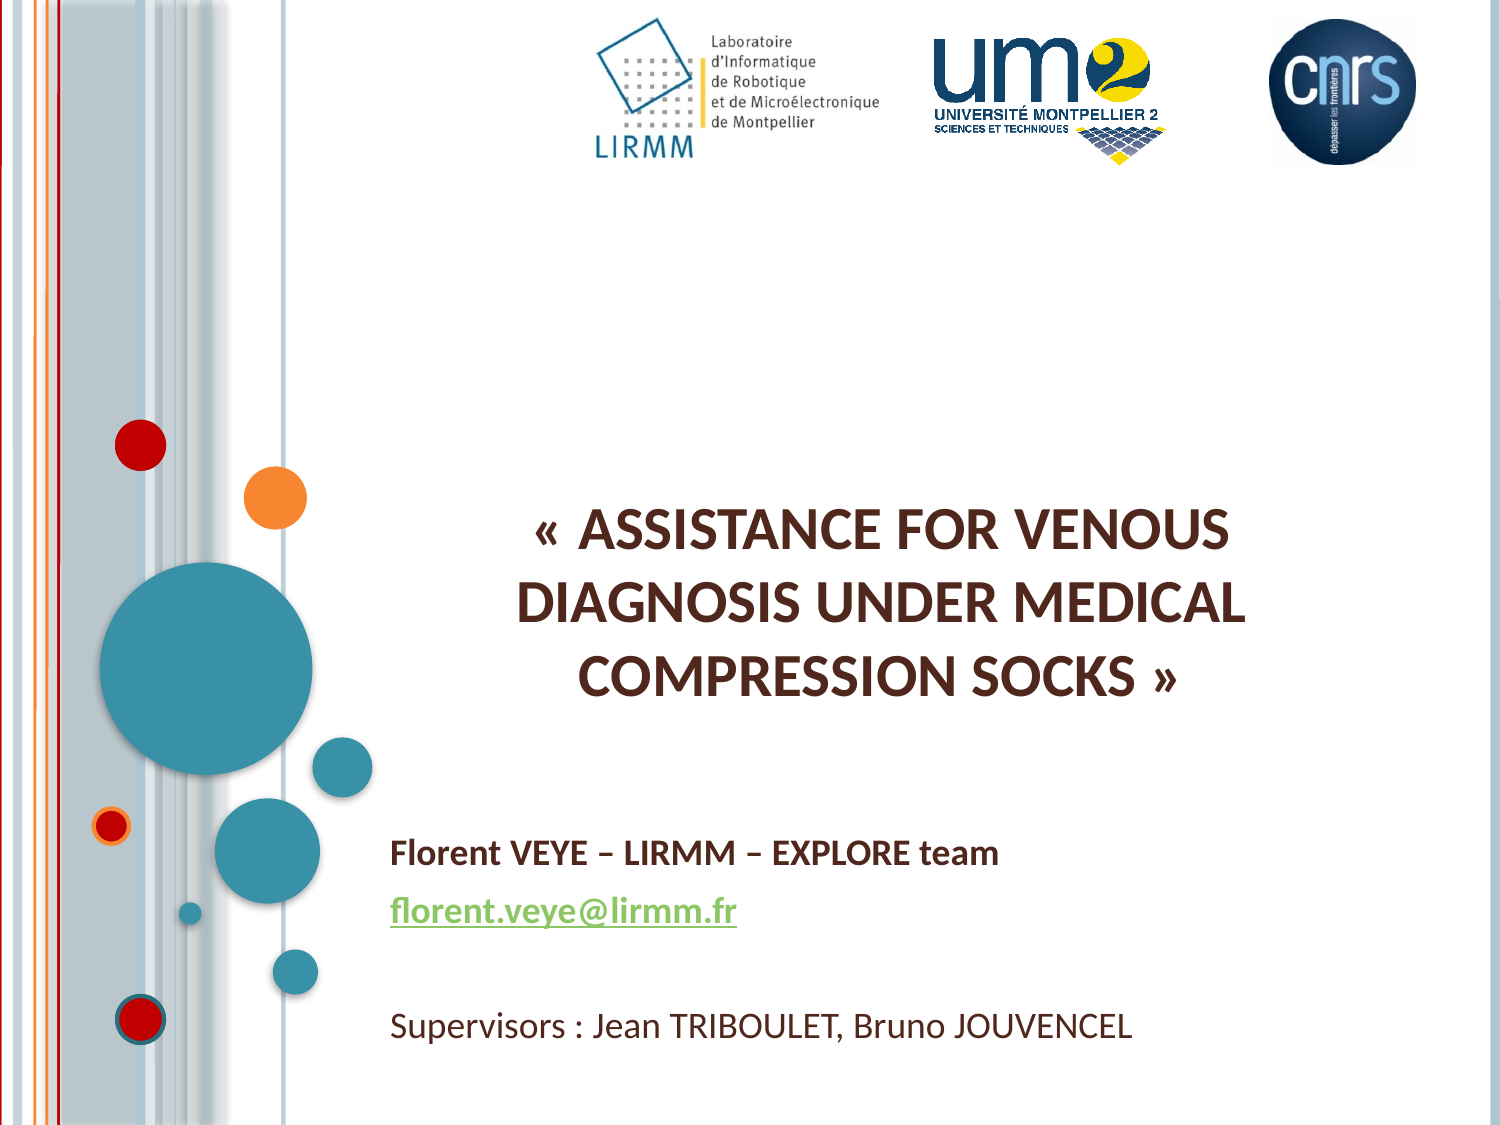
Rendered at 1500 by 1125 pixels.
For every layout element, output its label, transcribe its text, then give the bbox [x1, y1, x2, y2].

subtitle Florent VEYE – LIRMM – EXPLORE team florent.veye@lirmm.fr Supervisors : Jean TRIBOULET, Bruno JOUVENCEL [374, 820, 1388, 1047]
text_box [243, 466, 307, 530]
picture [596, 17, 879, 158]
title « Assistance for venous diagnosis under medical compression socks » [375, 479, 1388, 820]
text_box [91, 806, 131, 846]
text_box [115, 993, 167, 1046]
text_box [115, 419, 167, 471]
picture [903, 5, 1191, 179]
picture [1269, 19, 1416, 165]
